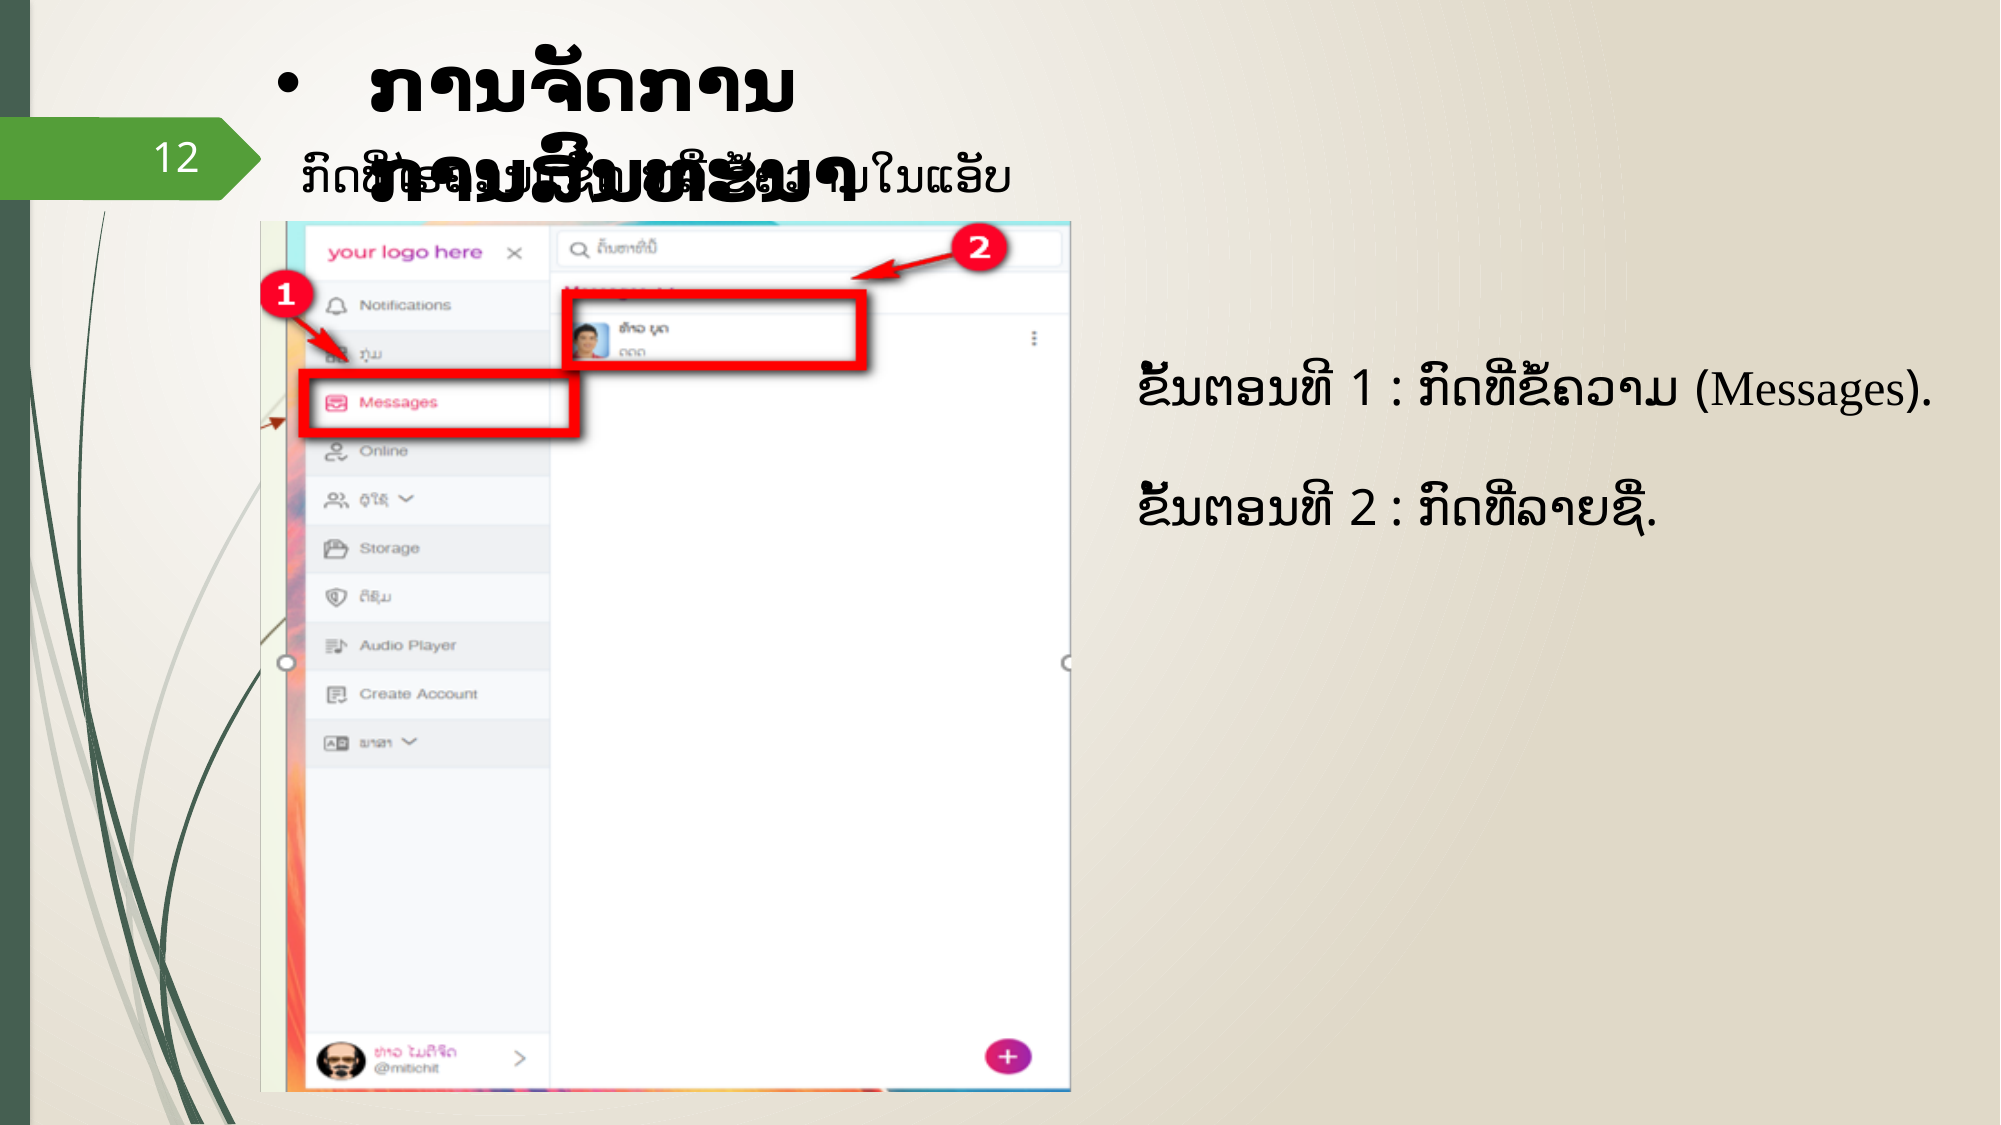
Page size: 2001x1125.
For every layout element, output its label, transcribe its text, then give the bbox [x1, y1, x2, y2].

slide_number 12 [87, 129, 216, 190]
text_box ຂັ້ນຕອນທີ 1 : ກົດທີ່ຂໍ້ຄວາມ (Messages). ຂັ້ນຕອນທີ 2 : ກົດທີ່ລາຍຊື່. [1121, 348, 1957, 543]
picture [260, 221, 1072, 1093]
text_box ກົດທີ່ໄອຄອນແຊັດ ຫລື ຂໍ້ຄວາມໃນແອັບ [285, 139, 1097, 209]
text_box ການຈັດການ ການສົນທະນາ [260, 29, 1160, 224]
